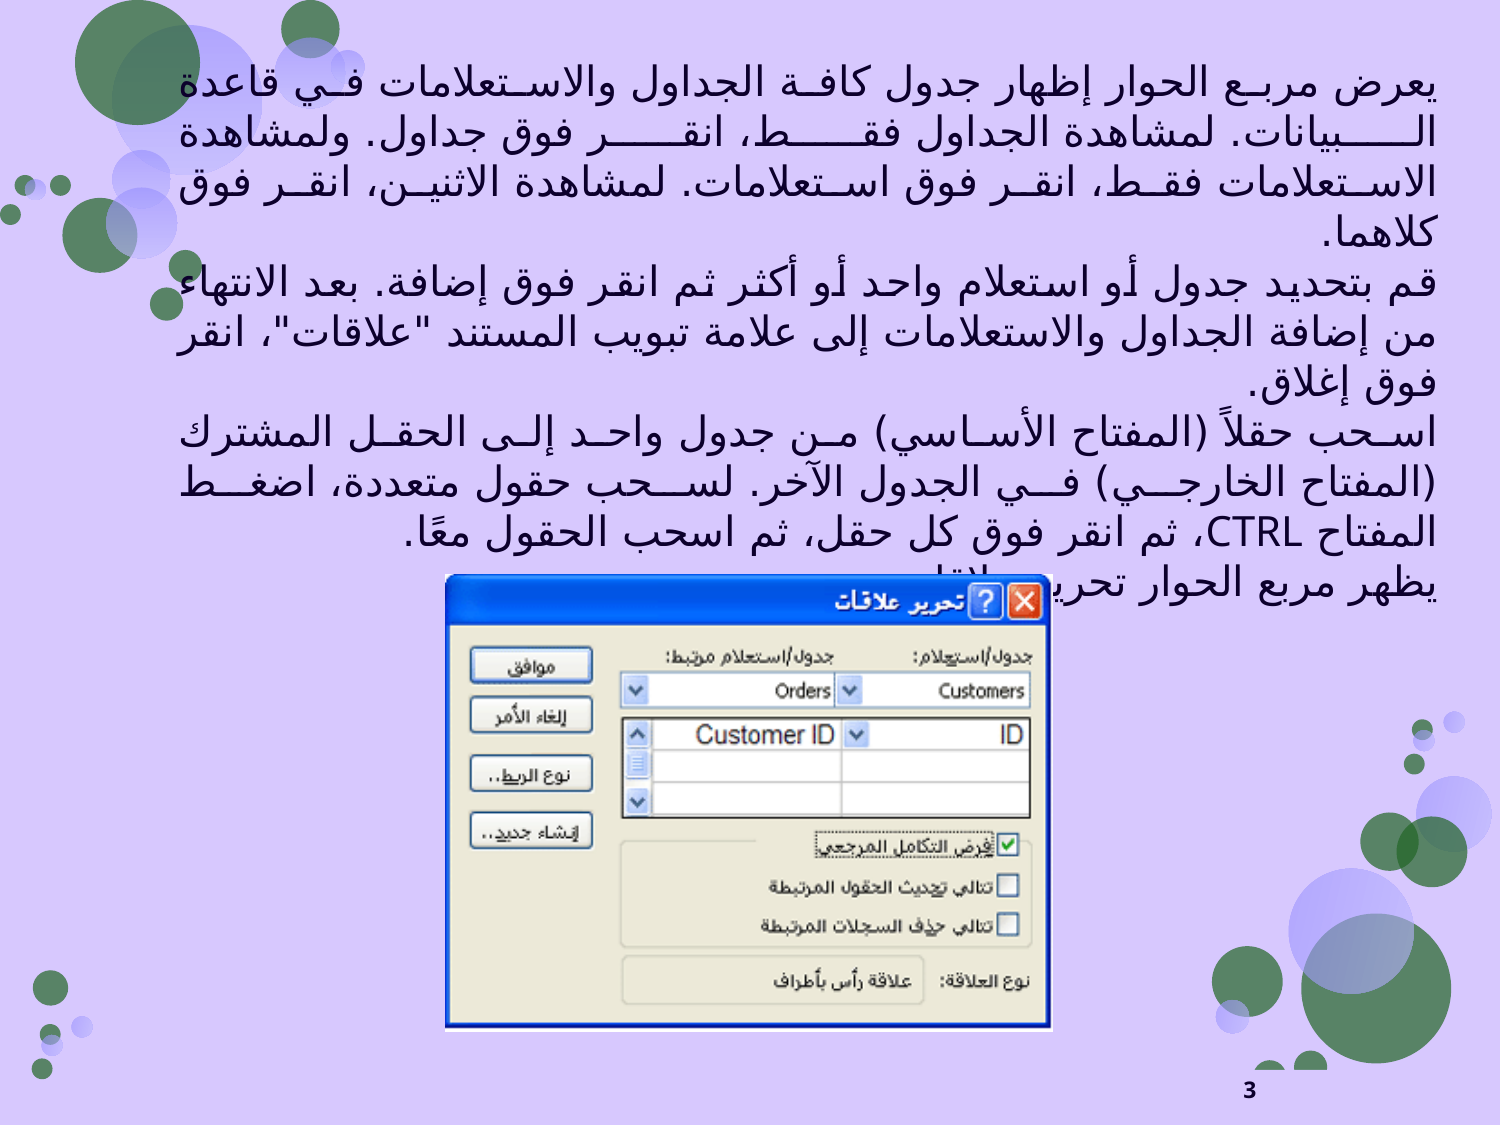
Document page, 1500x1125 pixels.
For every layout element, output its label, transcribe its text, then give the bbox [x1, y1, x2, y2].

slide_number 3 [1074, 1069, 1425, 1113]
text_box يعرض مربع الحوار إظهار جدول كافة الجداول والاستعلامات في قاعدة البيانات. لمشاهدة الجداول فقط، انقر فوق جداول. ولمشاهدة الاستعلامات فقط، انقر فوق استعلامات. لمشاهدة الاثنين، انقر فوق كلاهما. قم بتحديد جدول أو استعلام واحد أو أكثر ثم انقر فوق إضافة. بعد الانتهاء من إضافة الجداول والاستعلامات إلى علامة تبويب المستند "علاقات"، انقر فوق إغلاق. اسحب حقلاً (المفتاح الأساسي) من جدول واحد إلى الحقل المشترك (المفتاح الخارجي) في الجدول الآخر. لسحب حقول متعددة، اضغط المفتاح CTRL، ثم انقر فوق كل حقل، ثم اسحب الحقول معًا. يظهر مربع الحوار تحرير علاقات. [163, 46, 1453, 612]
picture [443, 572, 1054, 1033]
